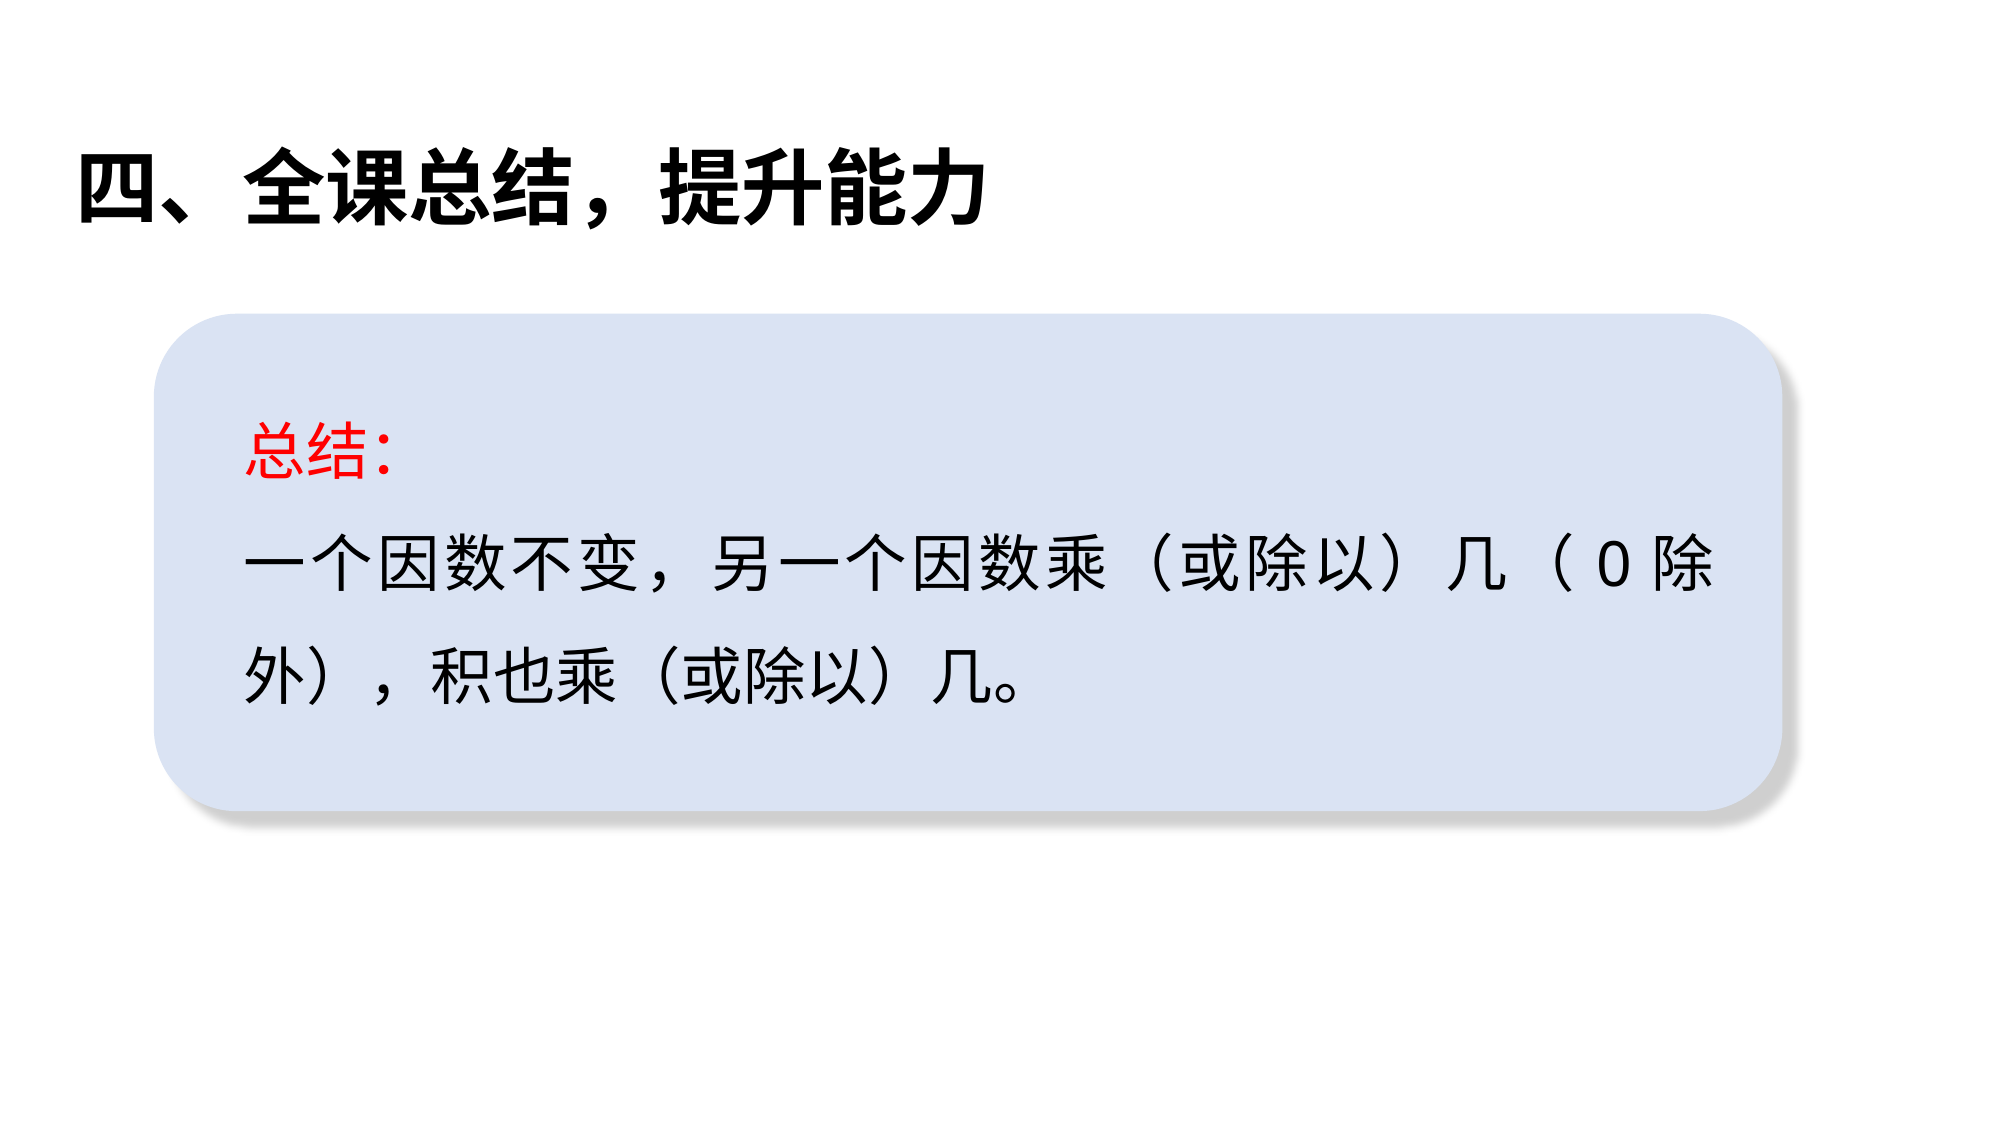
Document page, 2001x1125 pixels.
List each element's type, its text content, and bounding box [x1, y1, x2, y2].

title 四、全课总结，提升能力 [60, 115, 1067, 256]
text_box 总结： 一个因数不变，另一个因数乘（或除以）几（0除外），积也乘（或除以）几。 [228, 382, 1729, 720]
text_box [152, 312, 1784, 813]
